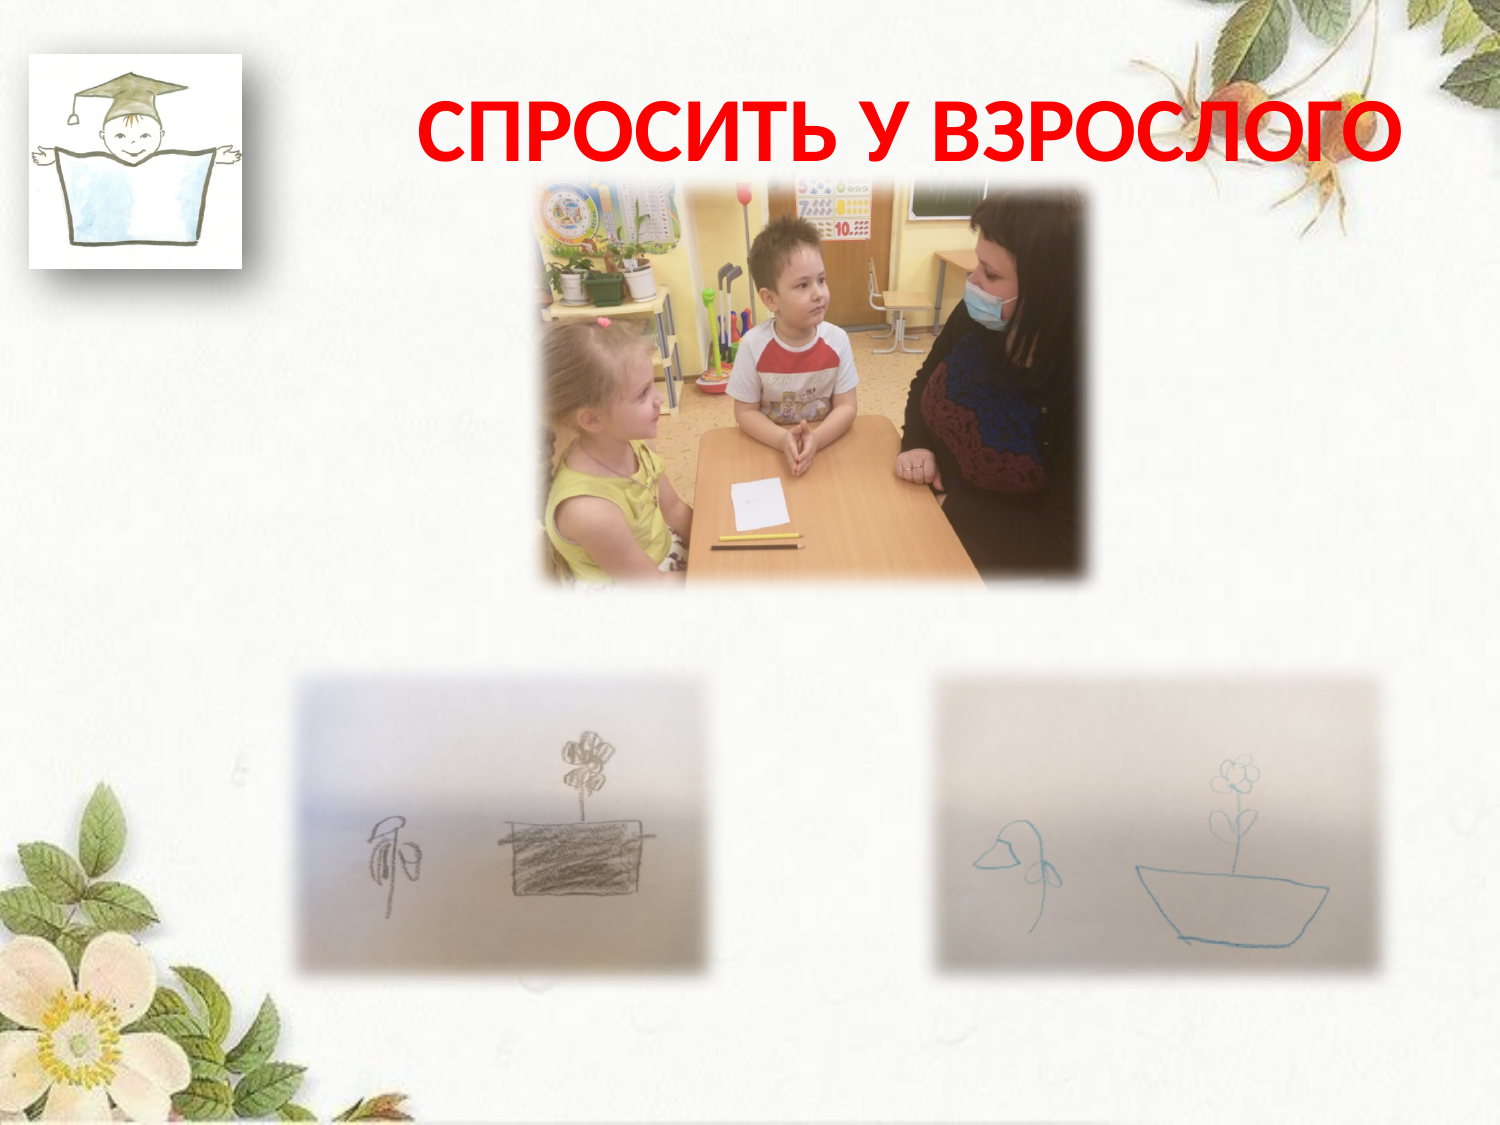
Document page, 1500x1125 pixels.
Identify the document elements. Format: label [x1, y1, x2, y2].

picture [0, 0, 1500, 1125]
list [525, 172, 1105, 599]
